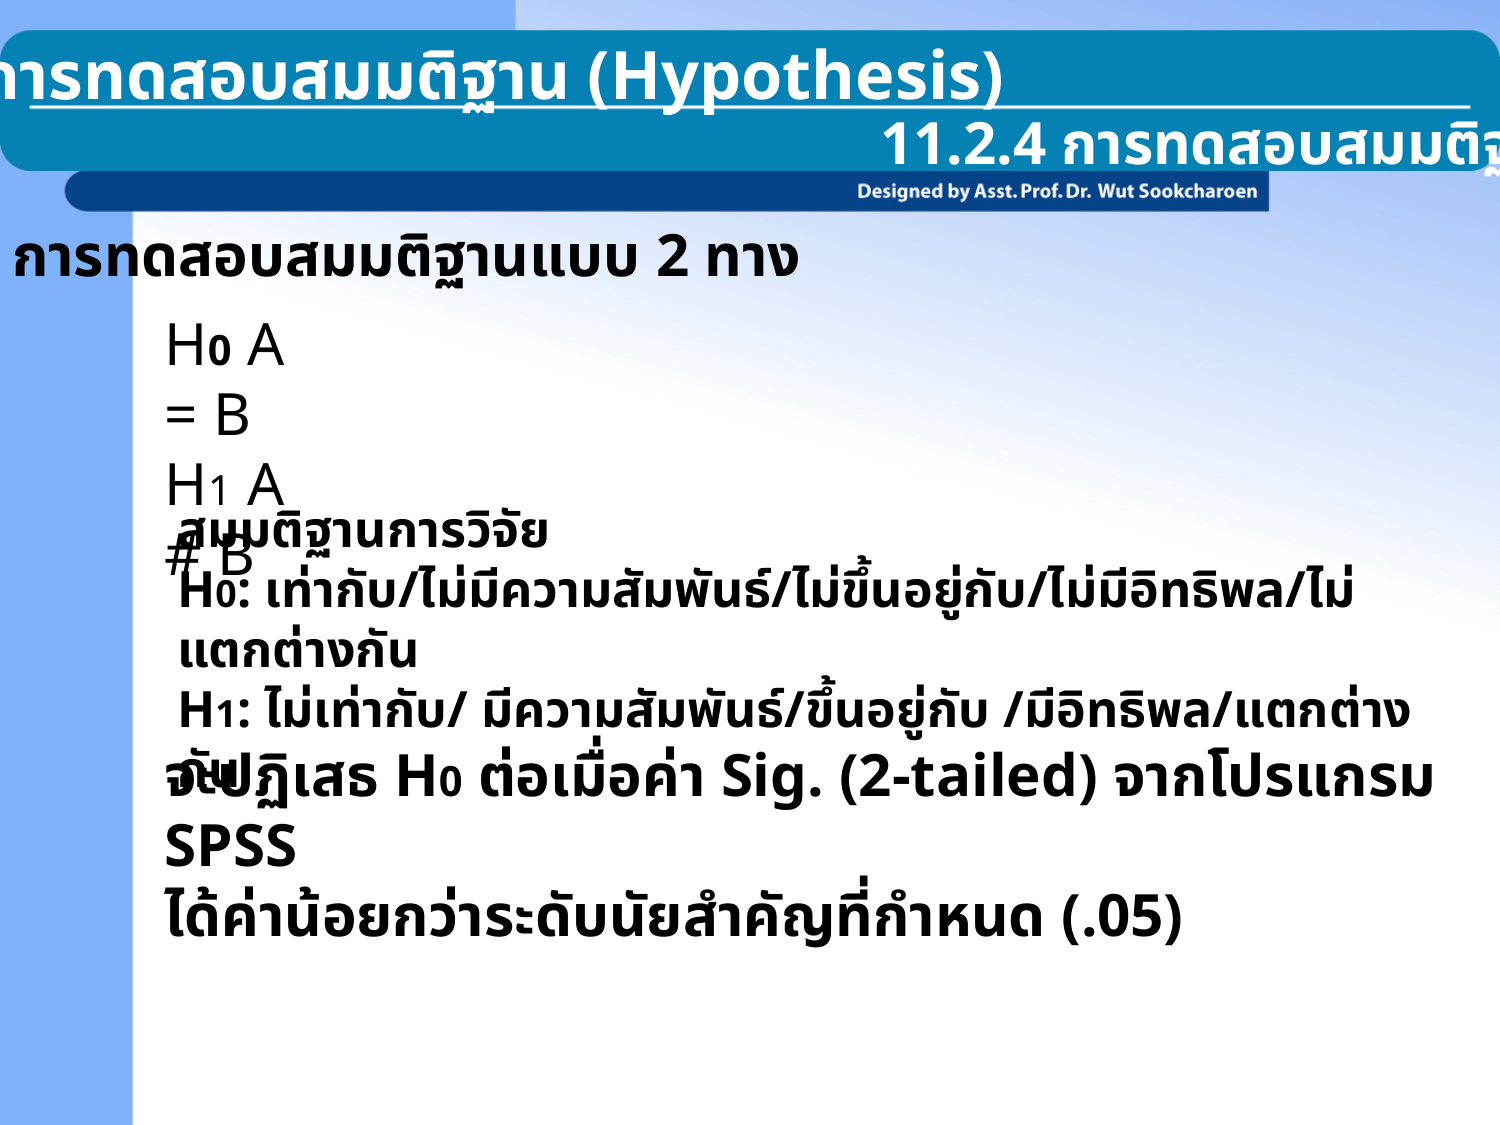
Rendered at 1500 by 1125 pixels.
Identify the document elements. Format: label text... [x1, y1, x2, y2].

text_box จะปฏิเสธ H0 ต่อเมื่อค่า Sig. (2-tailed) จากโปรแกรม SPSS ได้ค่าน้อยกว่าระดับนัยสำคัญที่กำหนด (.05) [150, 730, 1463, 956]
text_box 11.2 การทดสอบสมมติฐาน (Hypothesis) [0, 25, 1020, 121]
picture [0, 149, 1500, 1125]
text_box สมมติฐานการวิจัย H0: เท่ากับ/ไม่มีความสัมพันธ์/ไม่ขึ้นอยู่กับ/ไม่มีอิทธิพล/ไม่แตกต่างกัน H1: ไม่เท่ากับ/ มีความสัมพันธ์/ขึ้นอยู่กับ /มีอิทธิพล/แตกต่างกัน [162, 490, 1450, 730]
text_box H0 A = B H1 A # B [150, 299, 338, 595]
text_box การทดสอบสมมติฐานแบบ 2 ทาง [0, 210, 816, 296]
picture [0, 0, 1500, 53]
text_box 11.2.4 การทดสอบสมมติฐาน [865, 98, 1500, 184]
